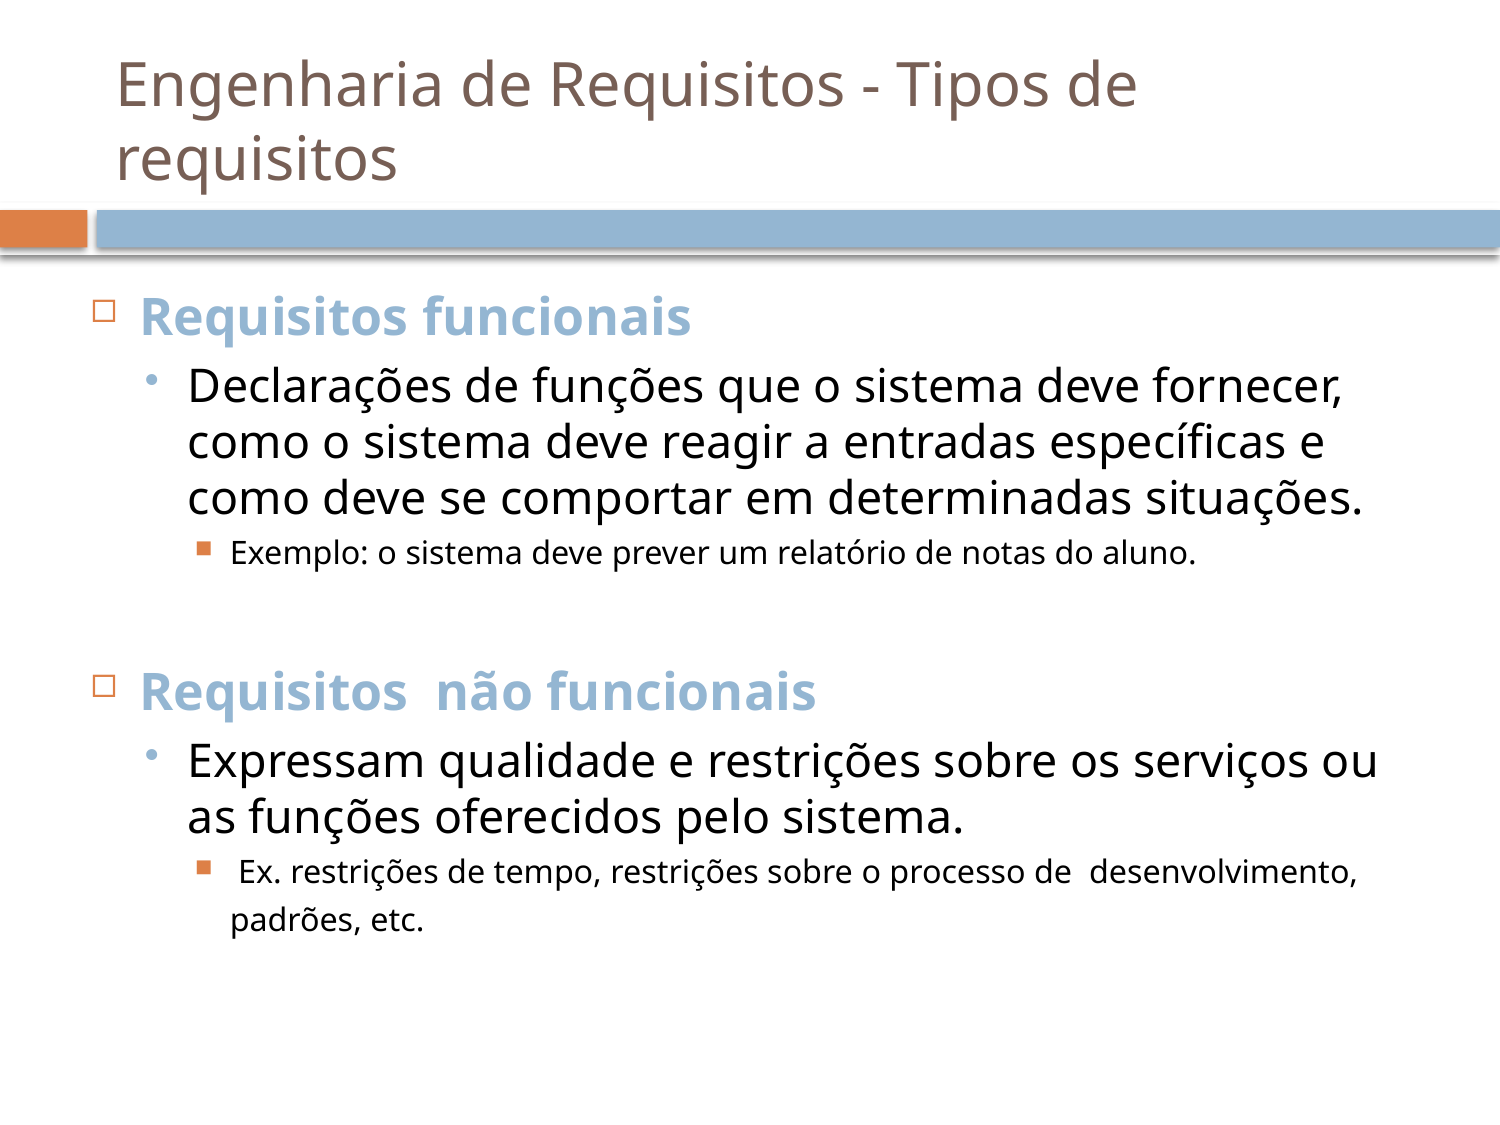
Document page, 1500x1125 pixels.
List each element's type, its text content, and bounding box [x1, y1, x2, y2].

title Engenharia de Requisitos - Tipos de requisitos [100, 37, 1438, 200]
list Requisitos funcionais Declarações de funções que o sistema deve fornecer, como o sistema deve reagir a entradas específicas e como deve se comportar em determinadas situações. Exemplo: o sistema deve prever um relatório de notas do aluno. Requisitos não funcionais Expressam qualidade e restrições sobre os serviços ou as funções oferecidos pelo sistema. Ex. restrições de tempo, restrições sobre o processo de desenvolvimento, padrões, etc. [75, 276, 1415, 954]
